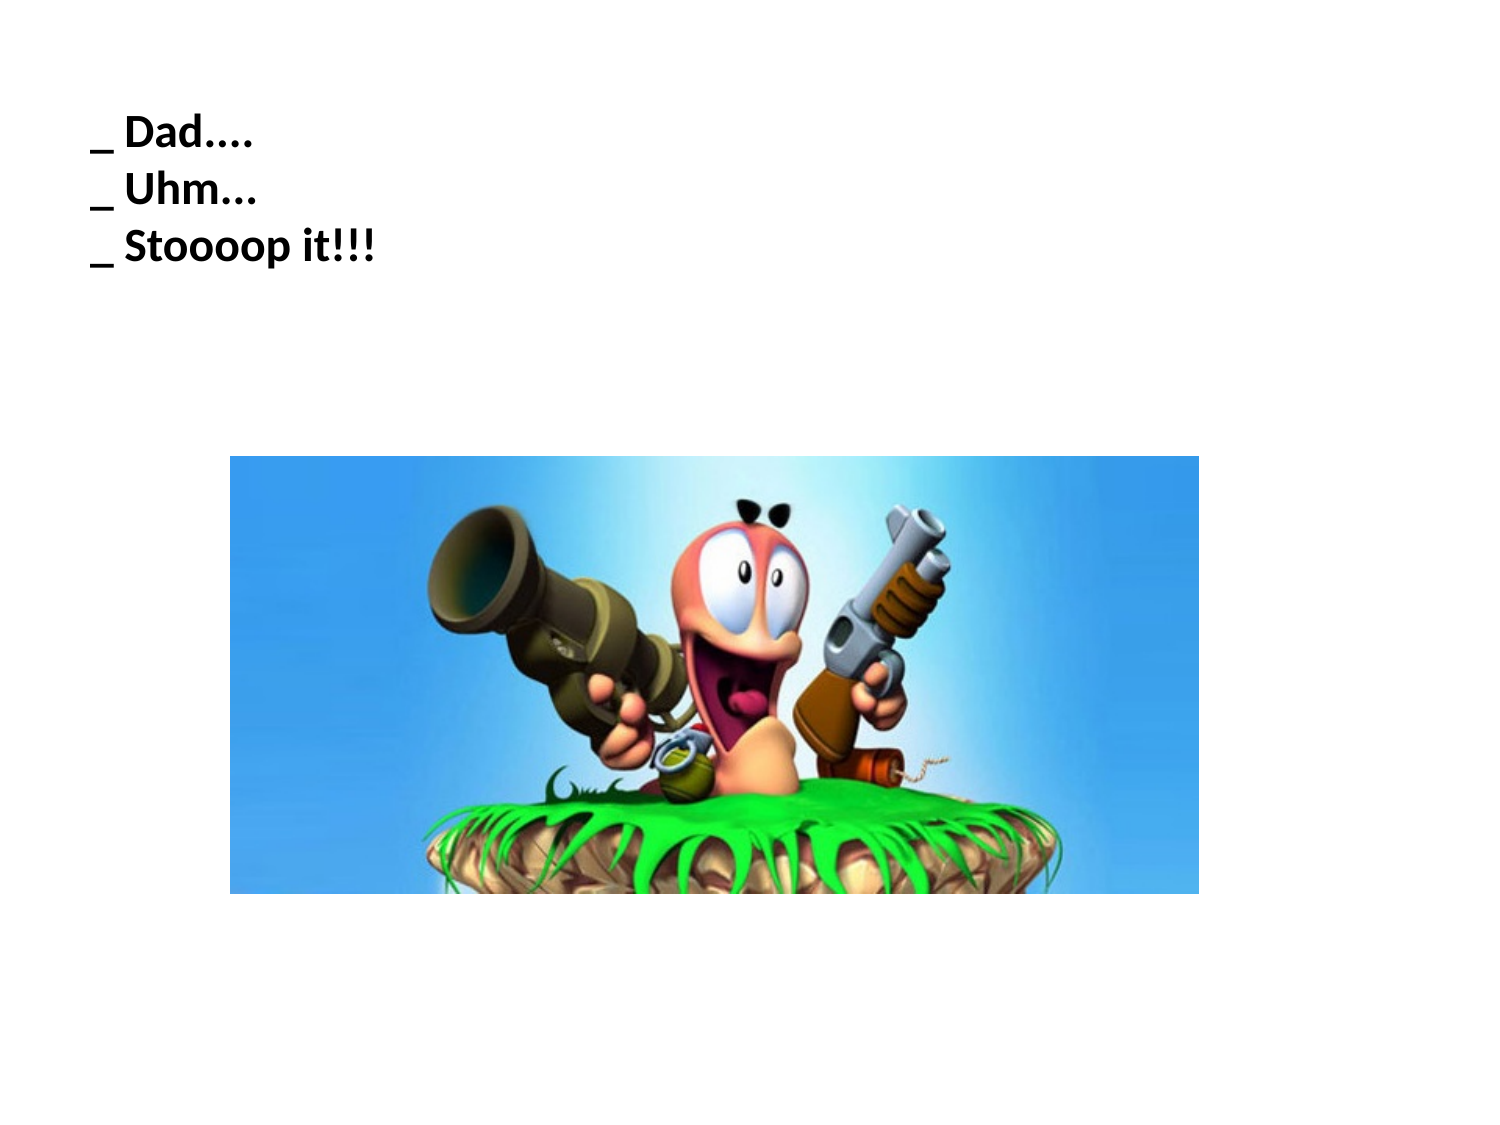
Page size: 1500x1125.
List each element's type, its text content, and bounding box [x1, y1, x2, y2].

picture [229, 455, 1200, 894]
title _ Dad.... _ Uhm... _ Stoooop it!!! [75, 91, 1425, 279]
